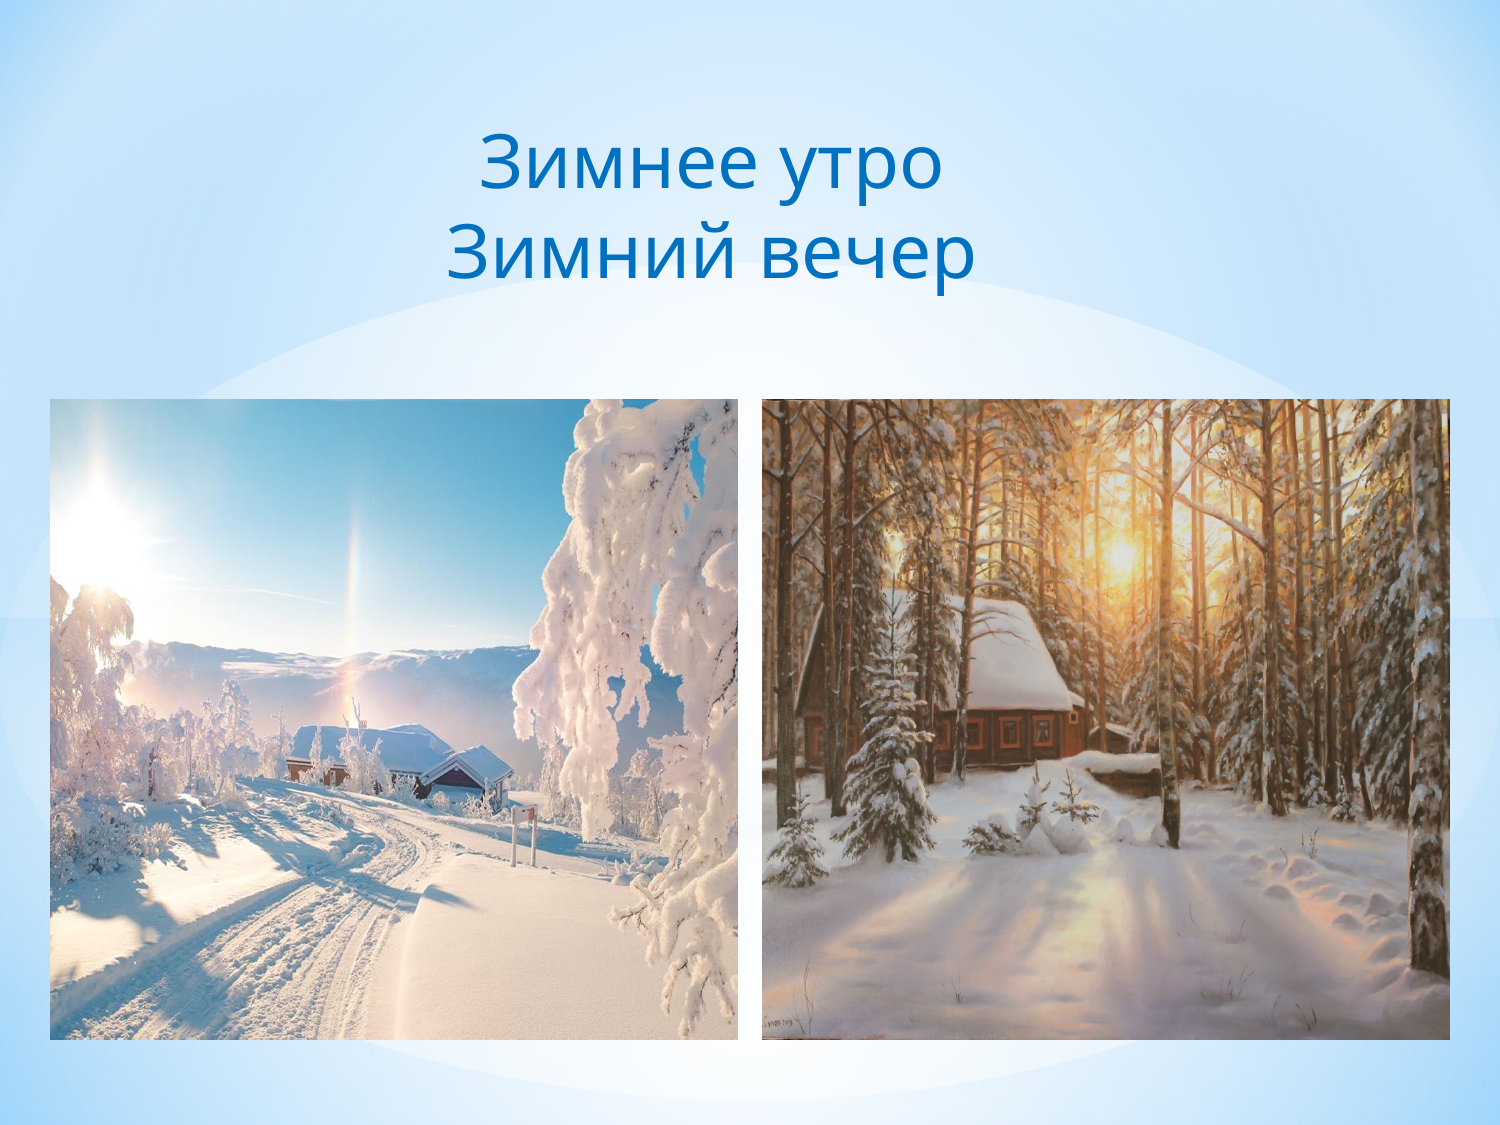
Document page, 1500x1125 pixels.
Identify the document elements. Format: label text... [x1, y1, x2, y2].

picture [49, 399, 738, 1041]
picture [762, 399, 1451, 1041]
text_box Зимнее утро Зимний вечер [337, 105, 1088, 301]
